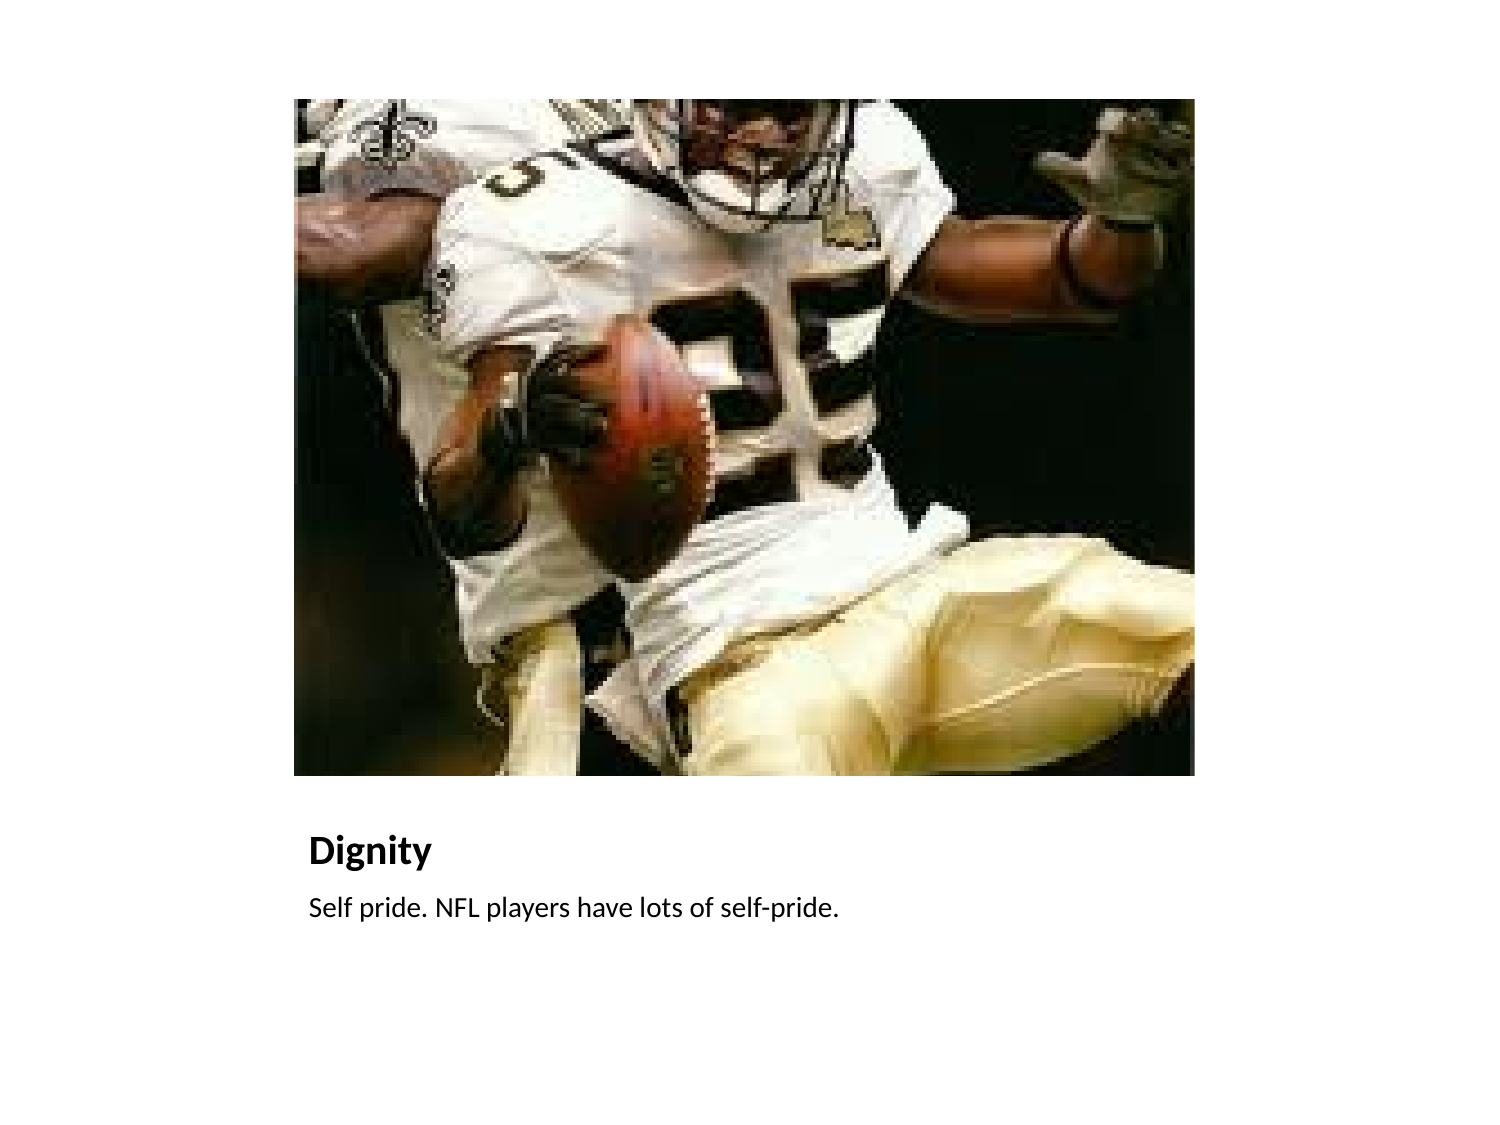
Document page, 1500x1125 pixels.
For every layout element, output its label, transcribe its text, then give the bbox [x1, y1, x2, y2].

list Self pride. NFL players have lots of self-pride. [294, 880, 1194, 1013]
picture [293, 99, 1195, 776]
title Dignity [294, 787, 1194, 880]
